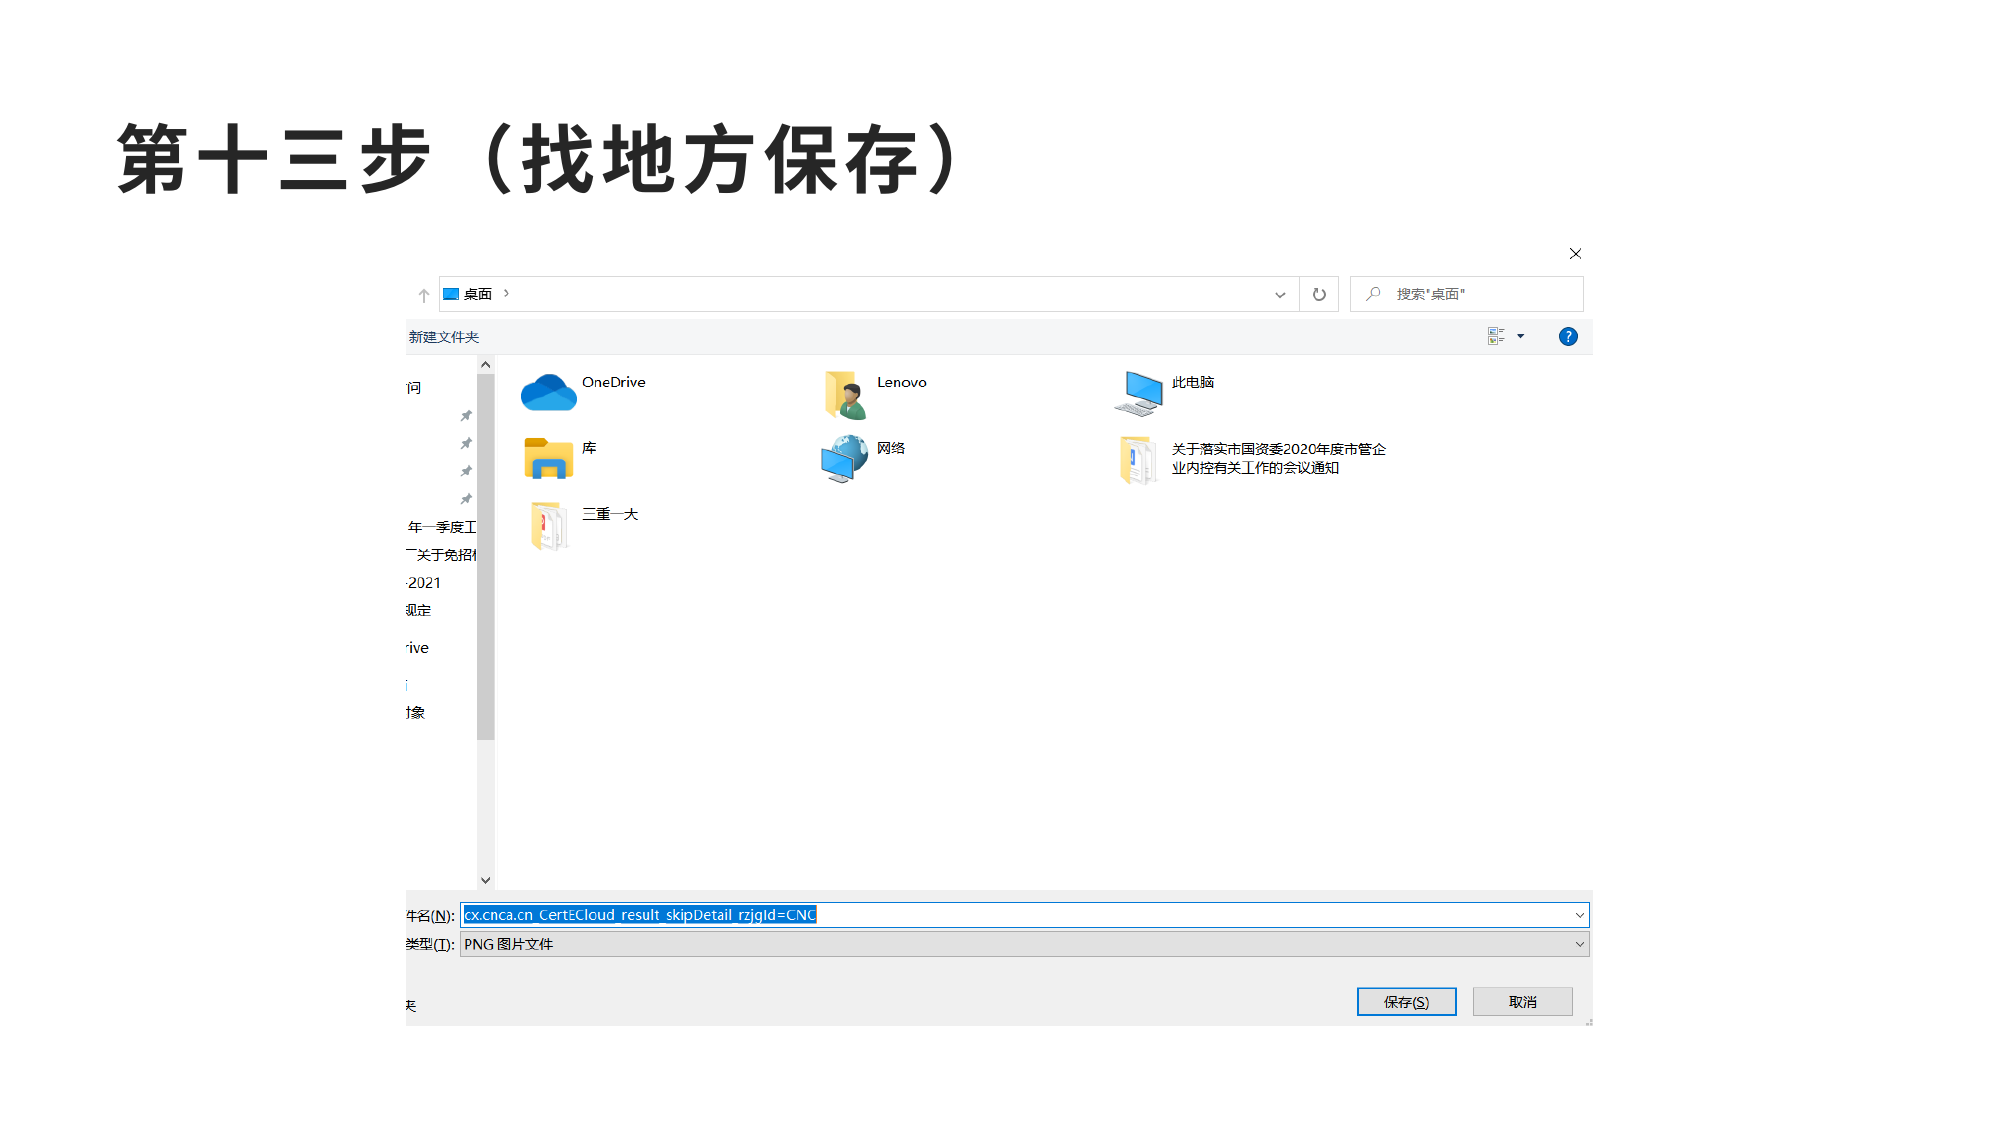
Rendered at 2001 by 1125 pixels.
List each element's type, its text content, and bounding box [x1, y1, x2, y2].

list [406, 244, 1593, 1026]
title 第十三步（找地方保存） [99, 99, 1900, 216]
